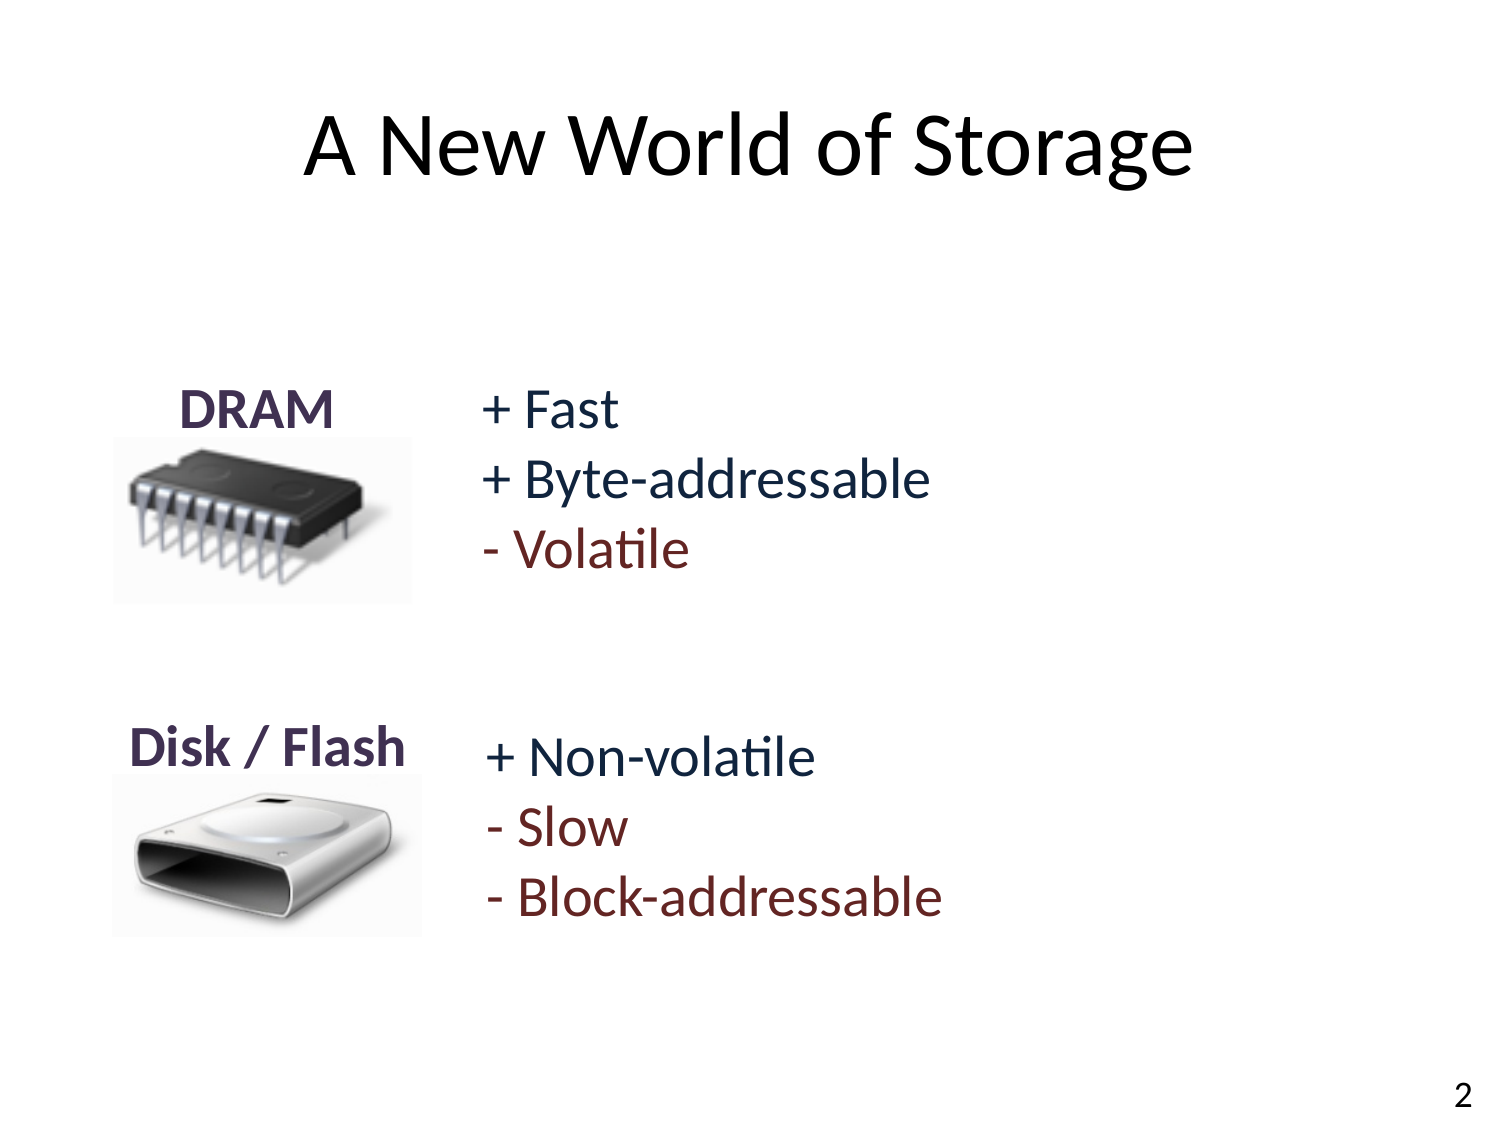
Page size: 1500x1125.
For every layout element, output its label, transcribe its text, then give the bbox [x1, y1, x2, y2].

text_box + Fast + Byte-addressable - Volatile [467, 362, 948, 588]
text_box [112, 362, 419, 613]
text_box + Non-volatile - Slow - Block-addressable [471, 710, 959, 935]
slide_number 2 [1137, 1062, 1488, 1123]
picture [112, 774, 423, 937]
title A New World of Storage [75, 45, 1425, 233]
text_box Disk / Flash [114, 701, 423, 774]
